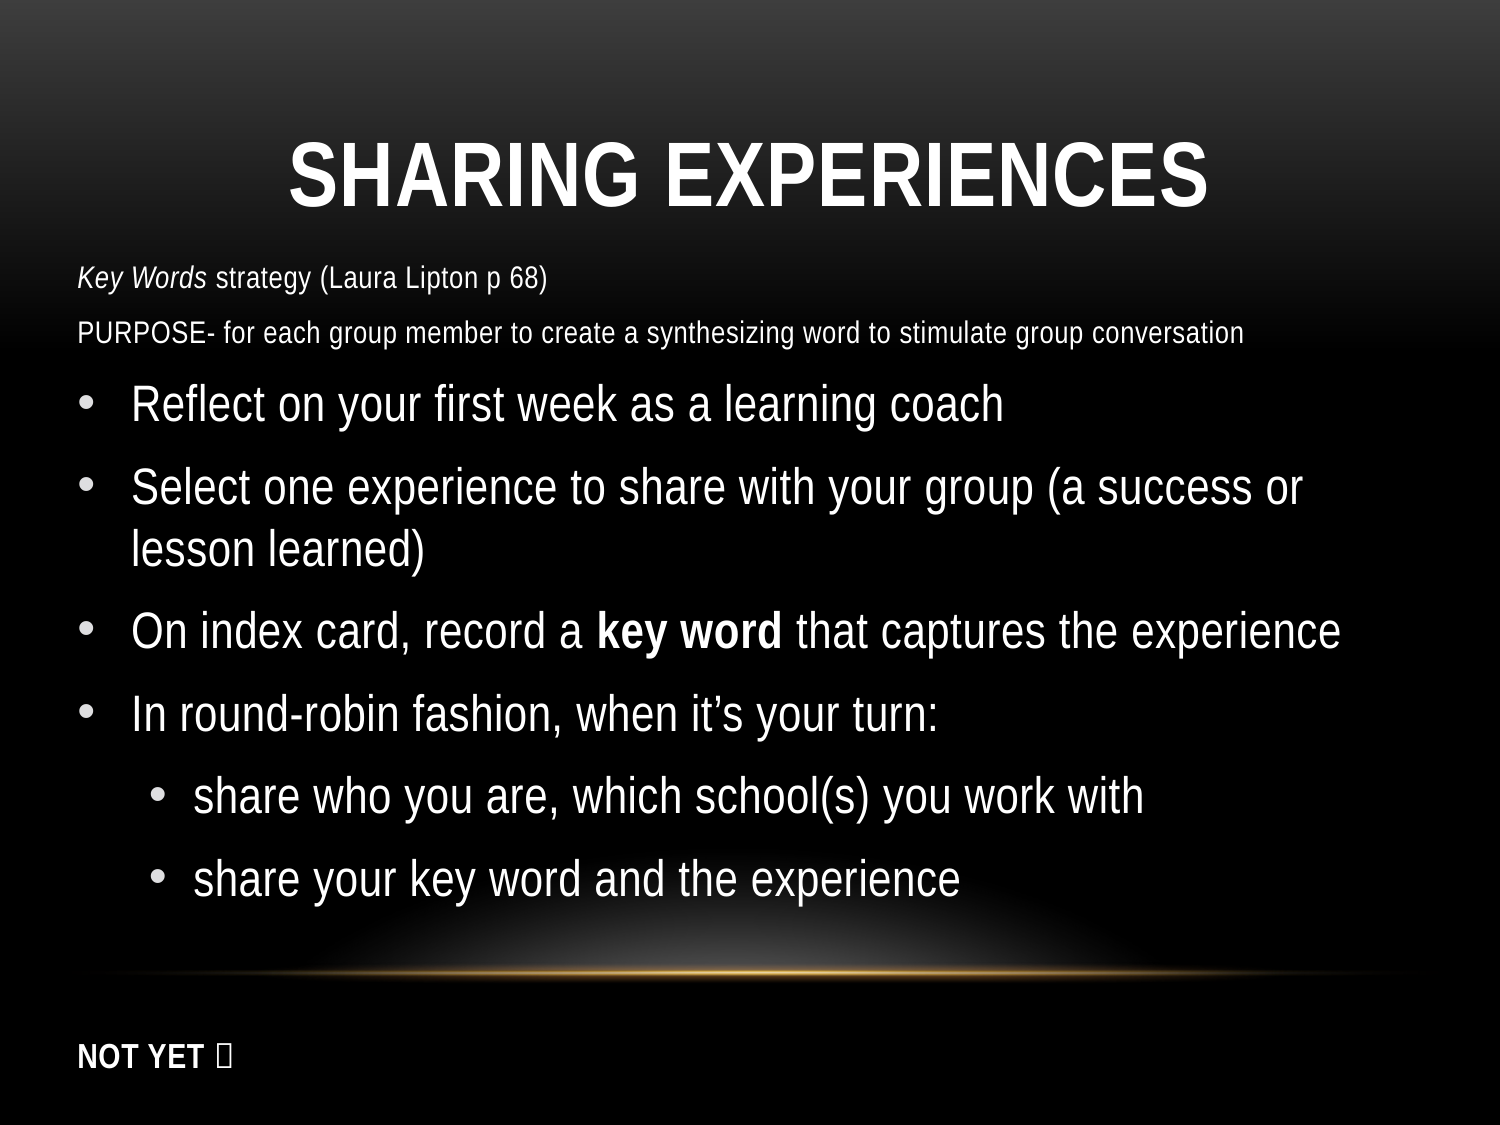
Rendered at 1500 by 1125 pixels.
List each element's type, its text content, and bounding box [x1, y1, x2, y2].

title Sharing Experiences [99, 45, 1400, 233]
list Key Words strategy (Laura Lipton p 68) PURPOSE- for each group member to create a synthesizing word to stimulate group conversation Reflect on your first week as a learning coach Select one experience to share with your group (a success or lesson learned) On index card, record a key word that captures the experience In round-robin fashion, when it’s your turn: share who you are, which school(s) you work with share your key word and the experience NOT YET  [62, 249, 1413, 1088]
picture [0, 0, 1500, 1125]
